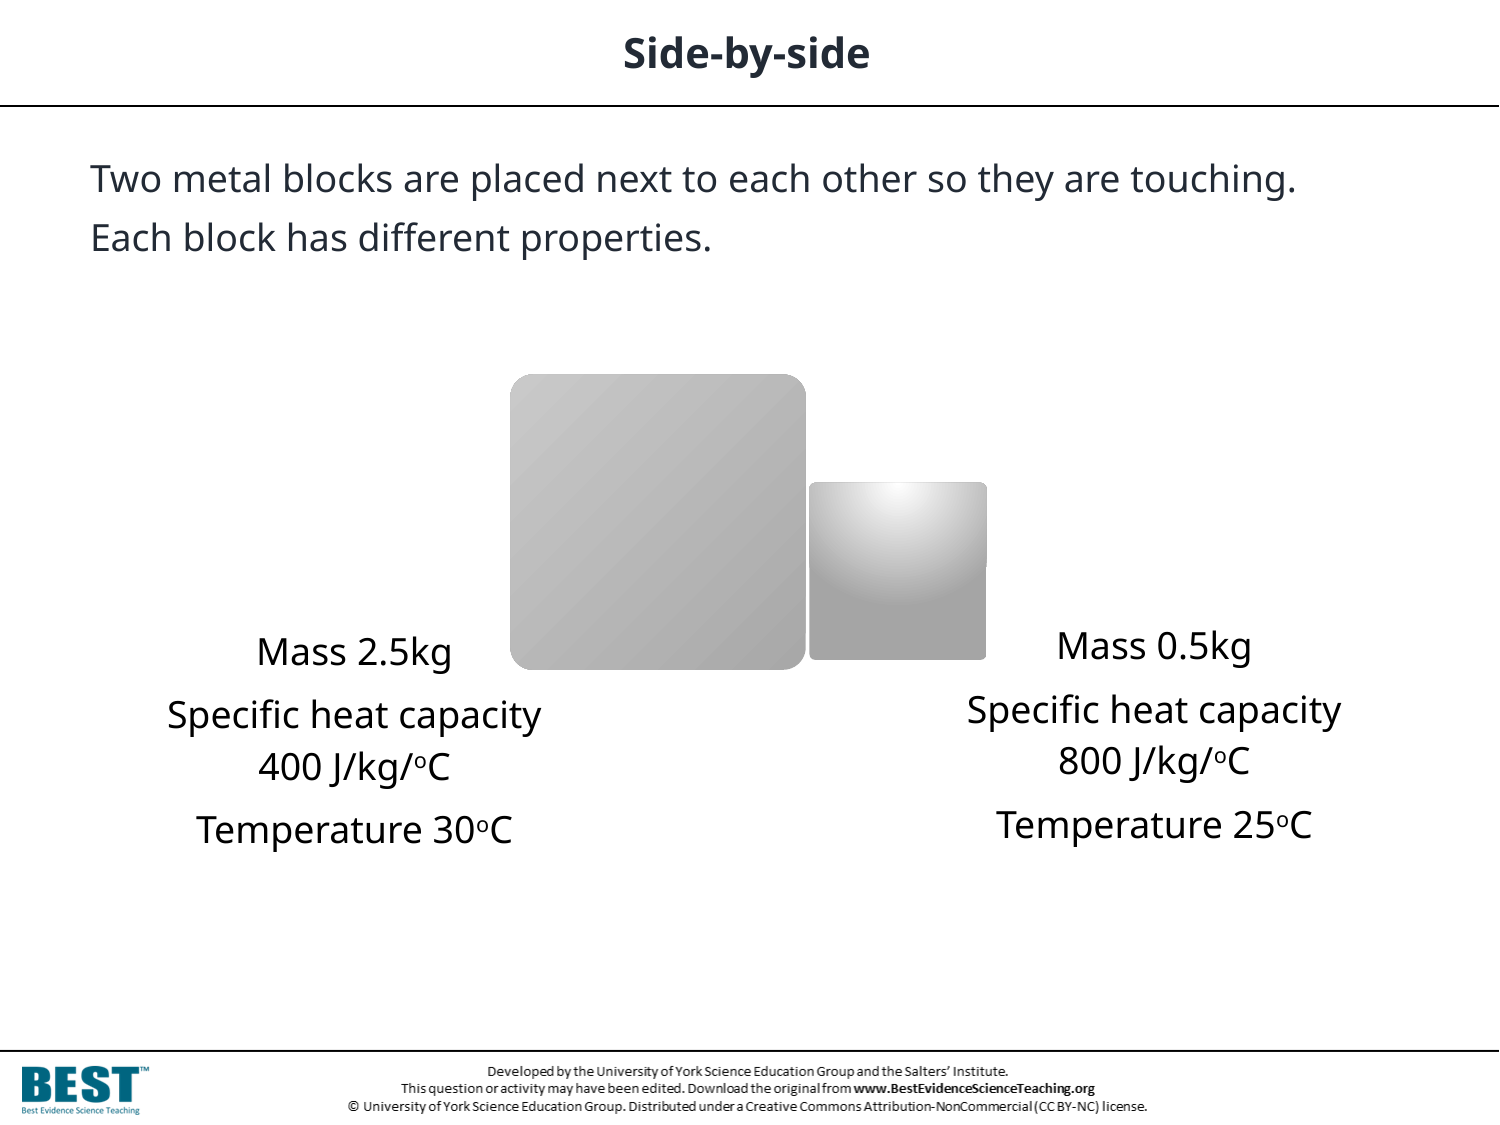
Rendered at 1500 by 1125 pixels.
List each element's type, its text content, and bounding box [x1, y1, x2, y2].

picture [0, 105, 1500, 1125]
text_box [118, 374, 1391, 857]
text_box Side-by-side [23, 4, 1471, 99]
